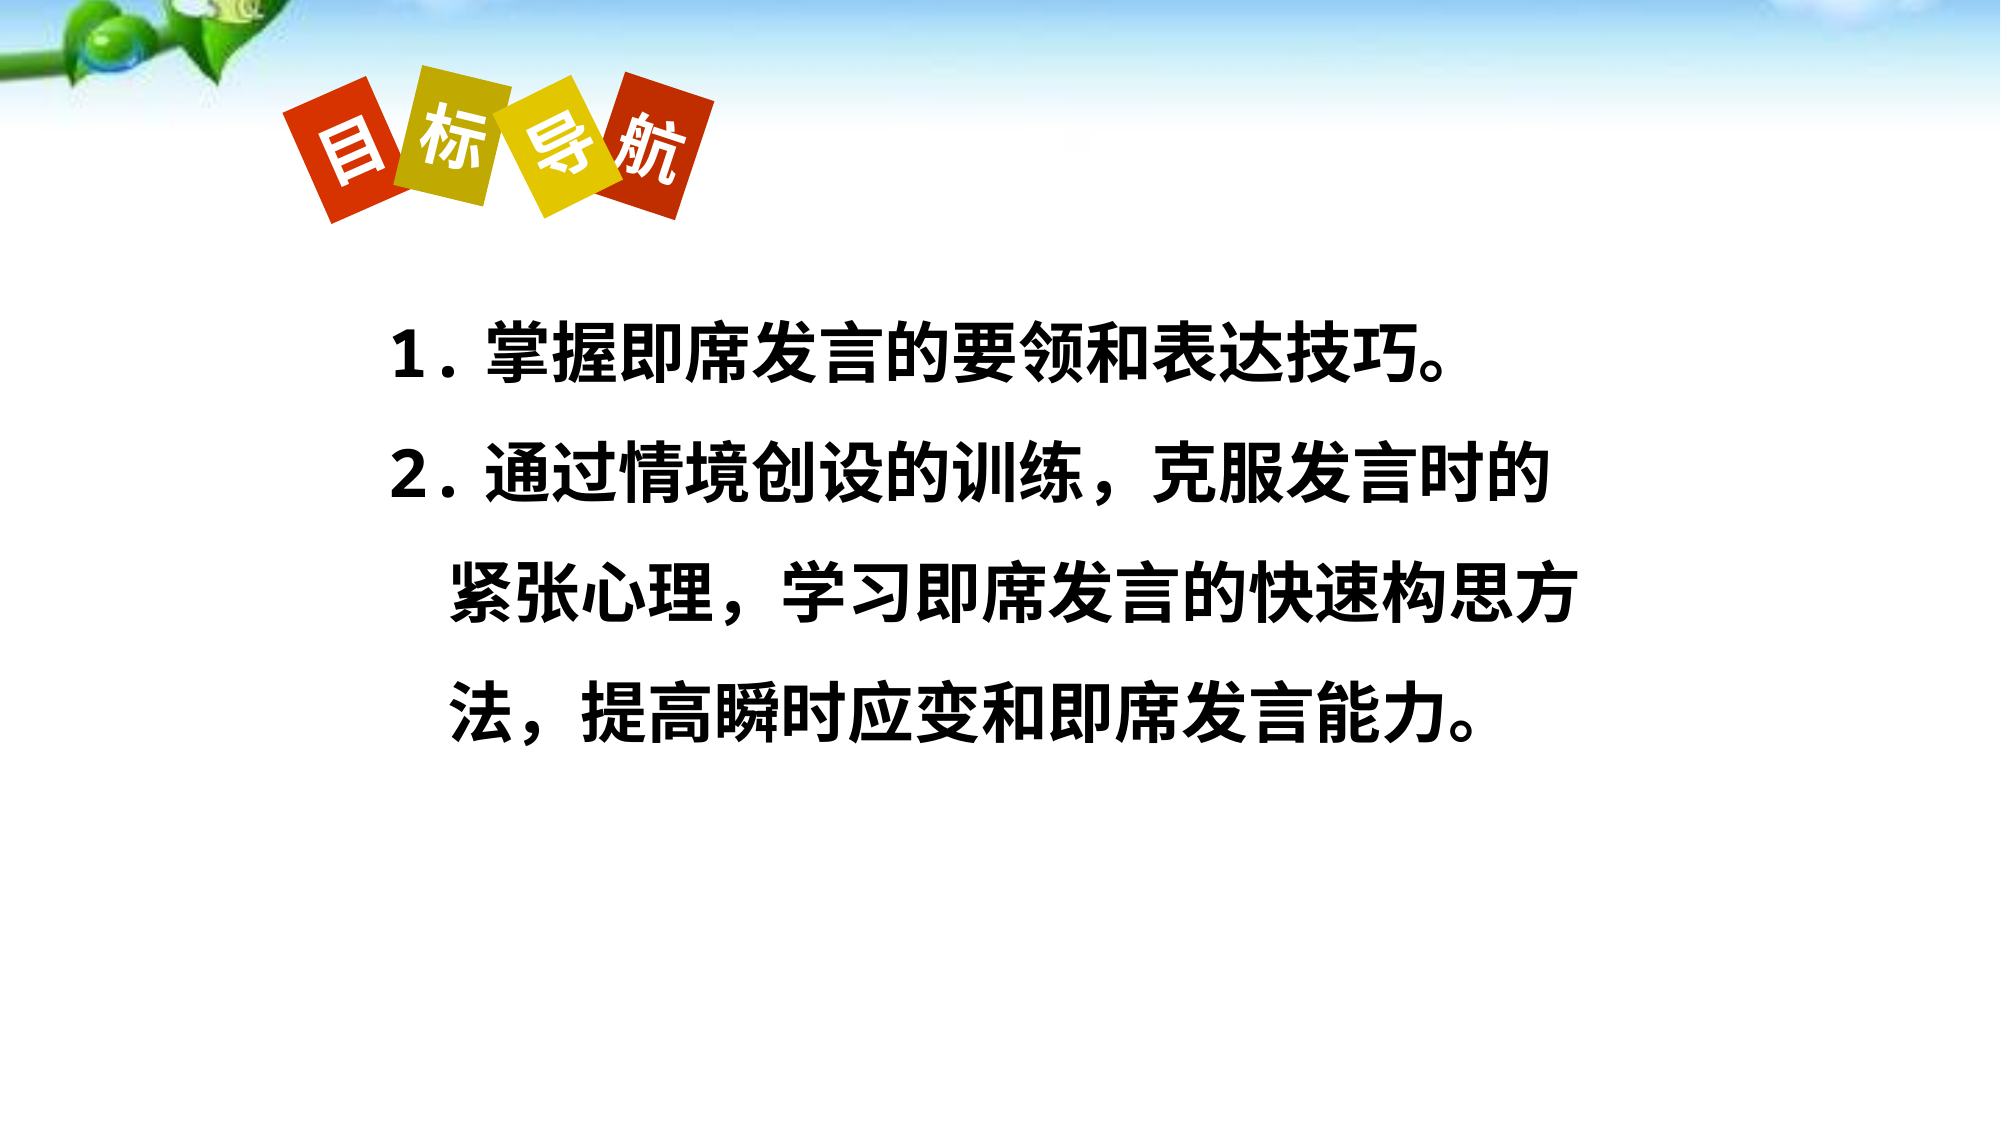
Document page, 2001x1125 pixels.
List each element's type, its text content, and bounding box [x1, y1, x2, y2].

picture [0, 0, 2001, 1125]
text_box 1.掌握即席发言的要领和表达技巧。 2.通过情境创设的训练，克服发言时的紧张心理，学习即席发言的快速构思方法，提高瞬时应变和即席发言能力。 [373, 263, 1626, 758]
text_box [302, 74, 698, 211]
